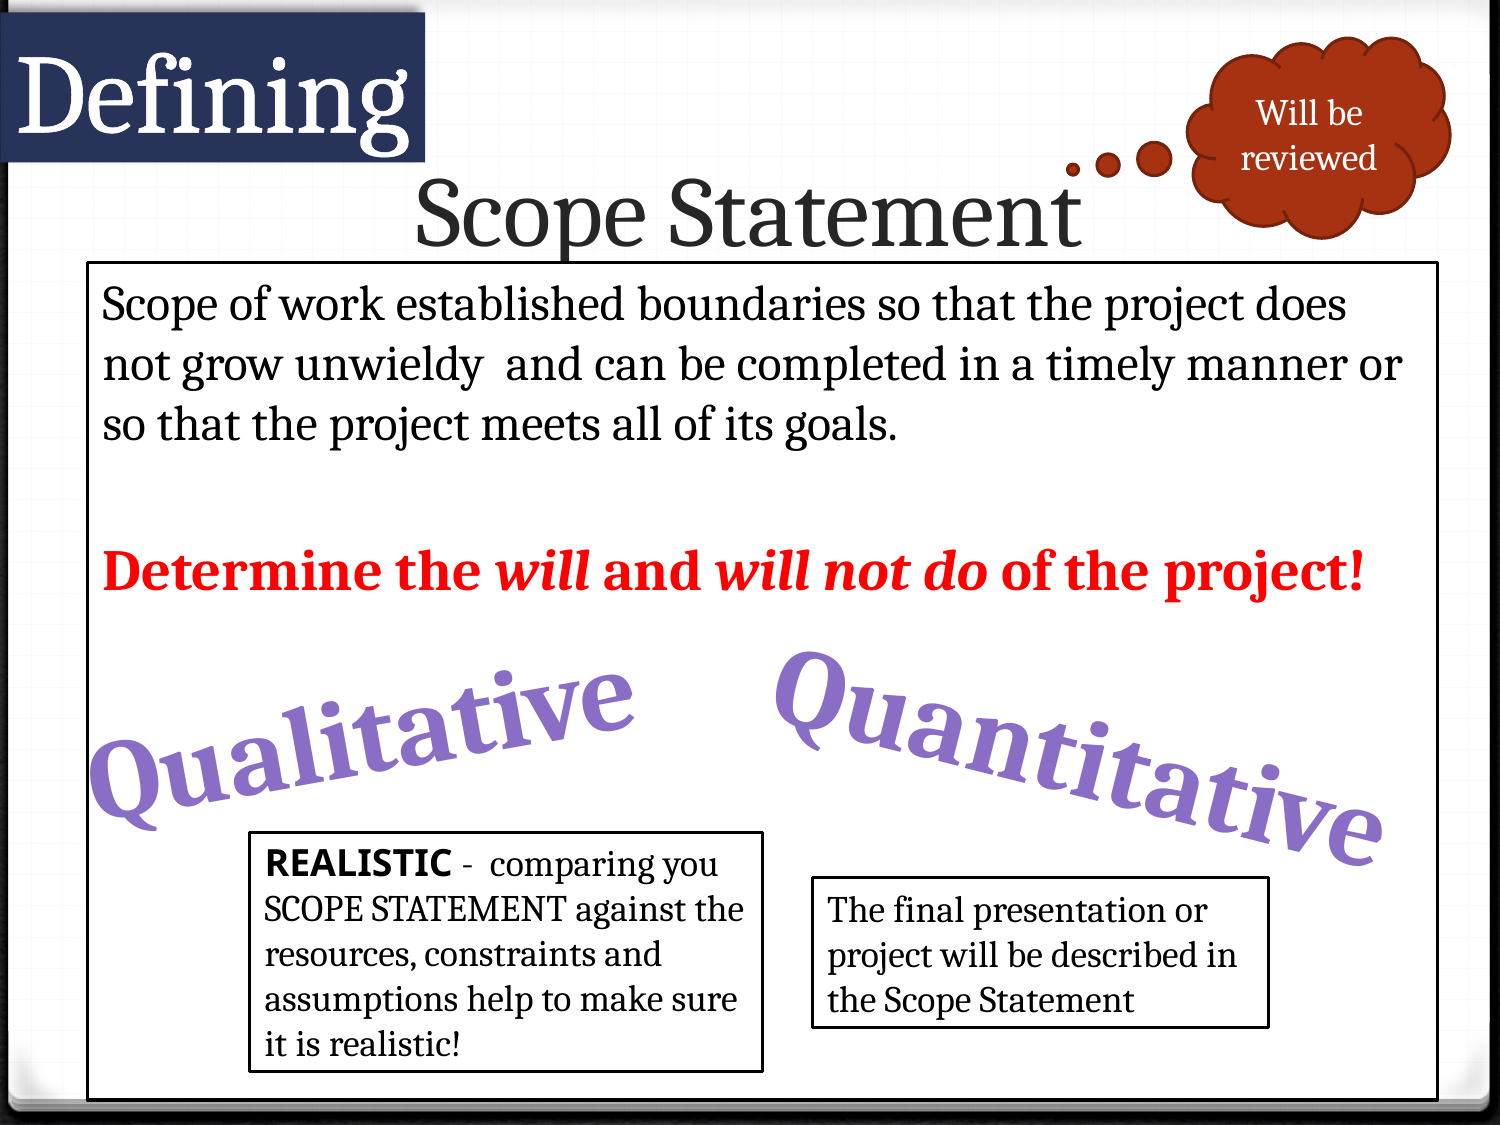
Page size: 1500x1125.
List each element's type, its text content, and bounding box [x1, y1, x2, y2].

title Scope Statement [75, 112, 1425, 300]
text_box The final presentation or project will be described in the Scope Statement [811, 876, 1270, 1029]
text_box Will be reviewed [1095, 152, 1121, 178]
text_box Defining [0, 12, 426, 163]
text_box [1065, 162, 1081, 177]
list Scope of work established boundaries so that the project does not grow unwieldy and can be completed in a timely manner or so that the project meets all of its goals. Determine the will and will not do of the project! [86, 261, 1439, 1102]
picture [0, 0, 1500, 1125]
text_box REALISTIC - comparing you SCOPE STATEMENT against the resources, constraints and assumptions help to make sure it is realistic! [248, 831, 764, 1073]
text_box Will be reviewed [1185, 36, 1452, 240]
text_box Qualitative [59, 599, 687, 855]
text_box Quantitative [744, 598, 1422, 906]
text_box Will be reviewed [1136, 140, 1173, 178]
